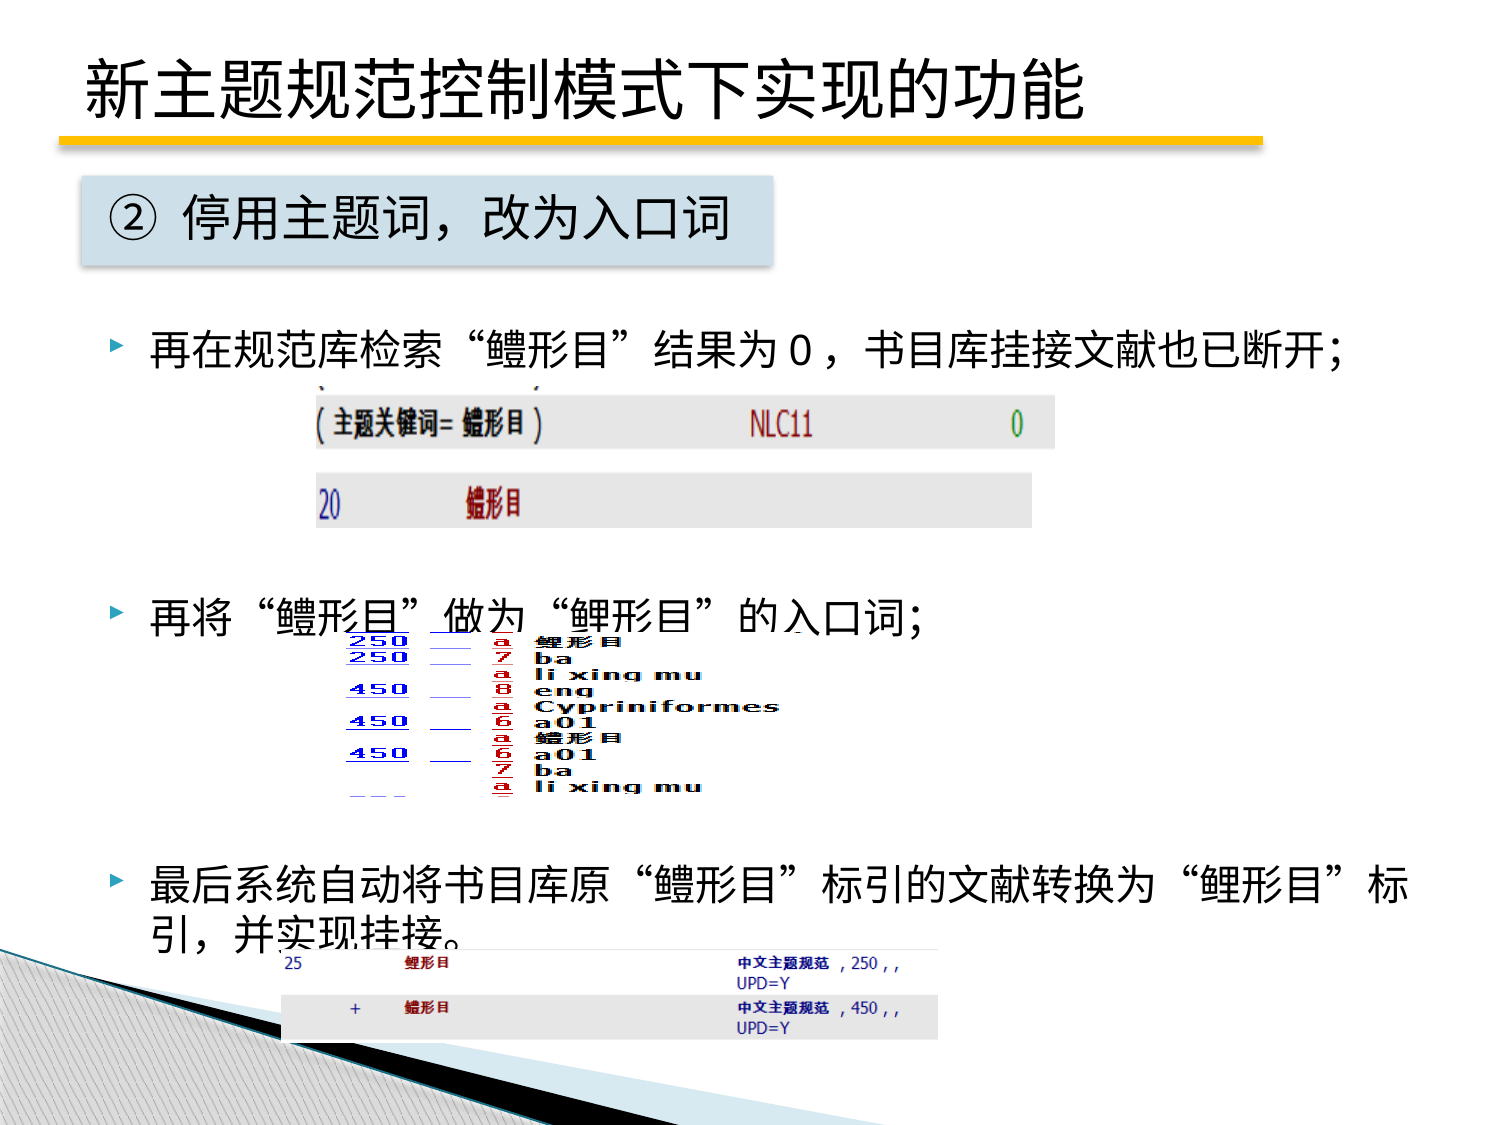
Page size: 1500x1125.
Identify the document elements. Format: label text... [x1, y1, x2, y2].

text_box 新主题规范控制模式下实现的功能 [70, 35, 1125, 136]
text_box ② 停用主题词，改为入口词 [77, 171, 778, 270]
picture [327, 632, 809, 798]
list 再在规范库检索“鳢形目”结果为0，书目库挂接文献也已断开； 再将“鳢形目”做为“鲤形目”的入口词； 最后系统自动将书目库原“鳢形目”标引的文献转换为“鲤形目”标引，并实现挂接。 [75, 316, 1425, 1038]
picture [316, 468, 1032, 528]
picture [316, 386, 1055, 458]
picture [280, 948, 938, 1044]
